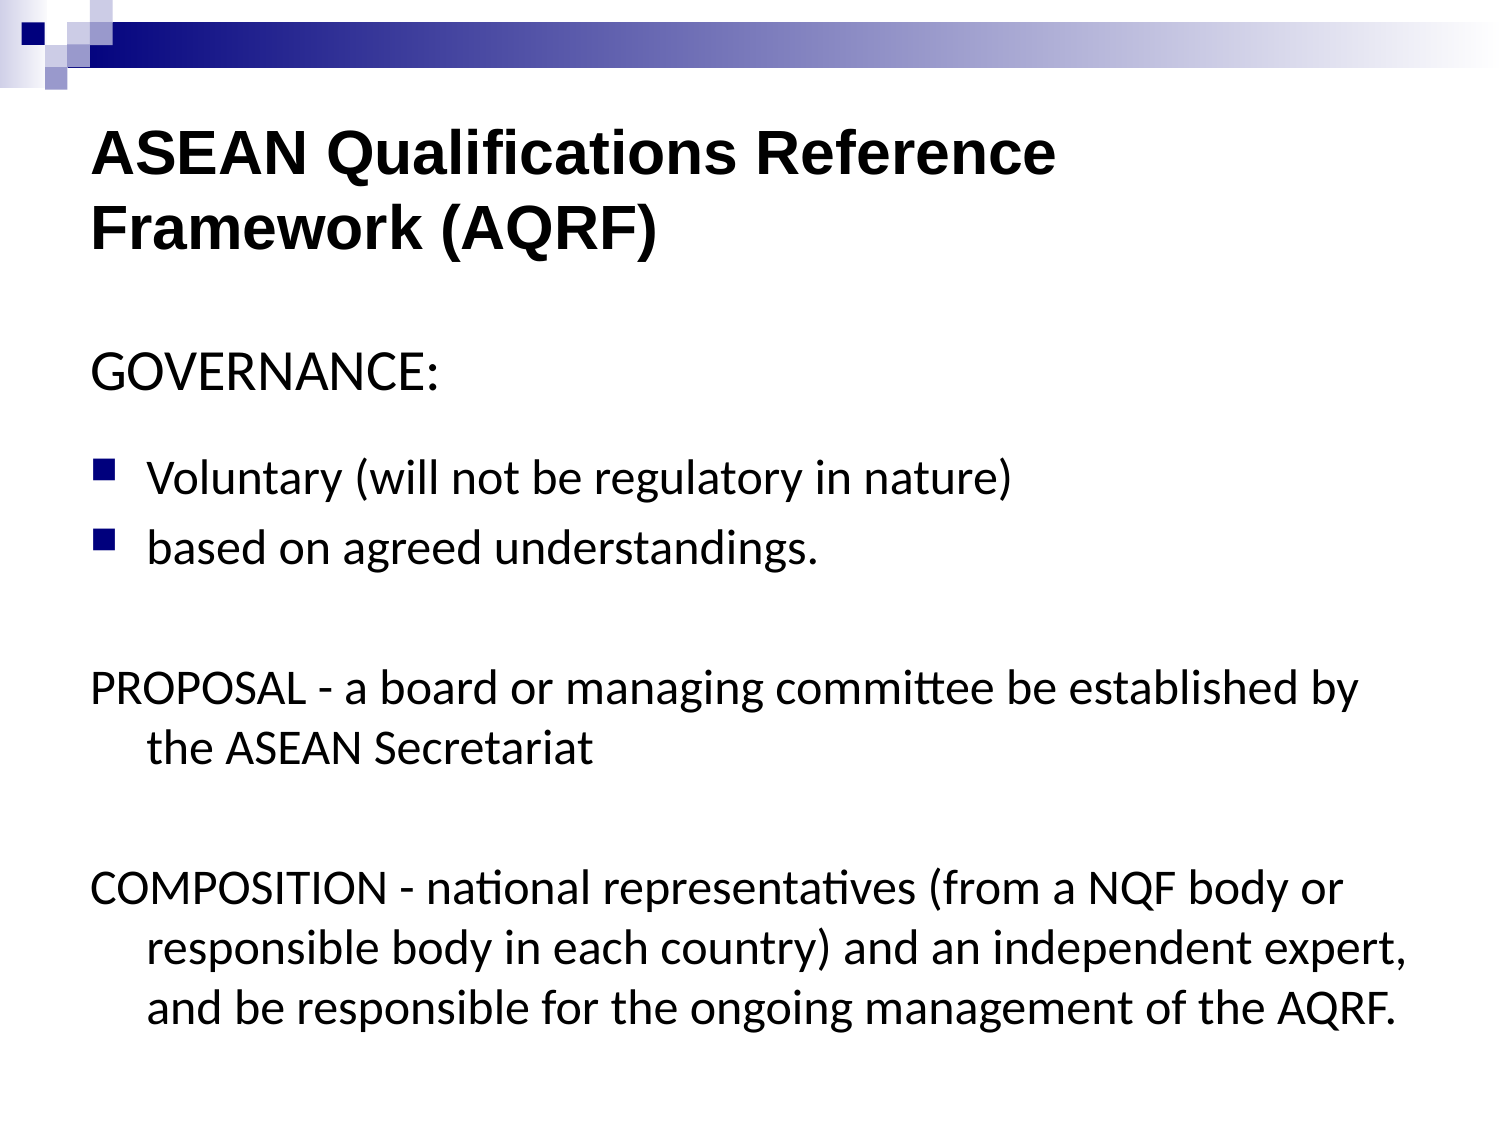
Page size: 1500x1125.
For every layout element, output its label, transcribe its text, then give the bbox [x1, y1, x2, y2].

title ASEAN Qualifications Reference Framework (AQRF) [74, 74, 1426, 301]
list GOVERNANCE: Voluntary (will not be regulatory in nature) based on agreed understandings. PROPOSAL - a board or managing committee be established by the ASEAN Secretariat COMPOSITION - national representatives (from a NQF body or responsible body in each country) and an independent expert, and be responsible for the ongoing management of the AQRF. [74, 324, 1426, 1063]
